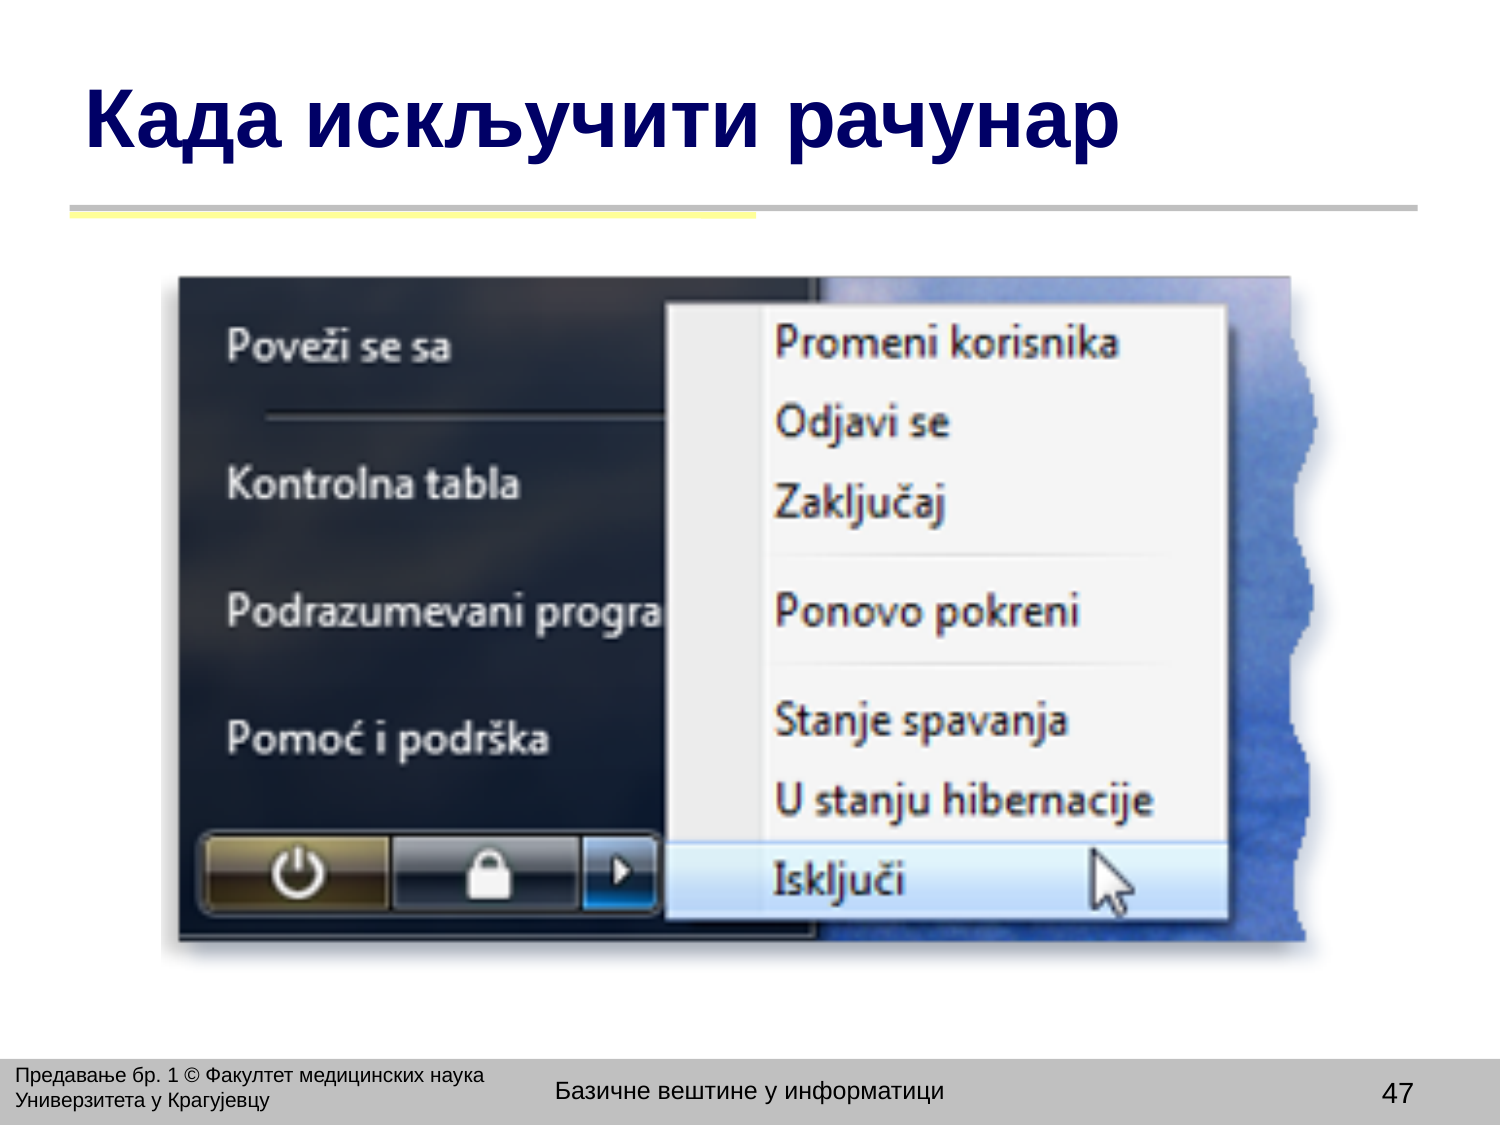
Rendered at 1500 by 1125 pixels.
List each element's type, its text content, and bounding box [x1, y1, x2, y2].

footer Базичне вештине у информатици [512, 1066, 988, 1125]
slide_number 47 [1079, 1066, 1430, 1125]
slide_number Предавање бр. 1 © Факултет медицинских наука Универзитета у Крагујевцу [0, 1053, 599, 1108]
title Када искључити рачунар [69, 19, 1426, 208]
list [160, 259, 1346, 1014]
